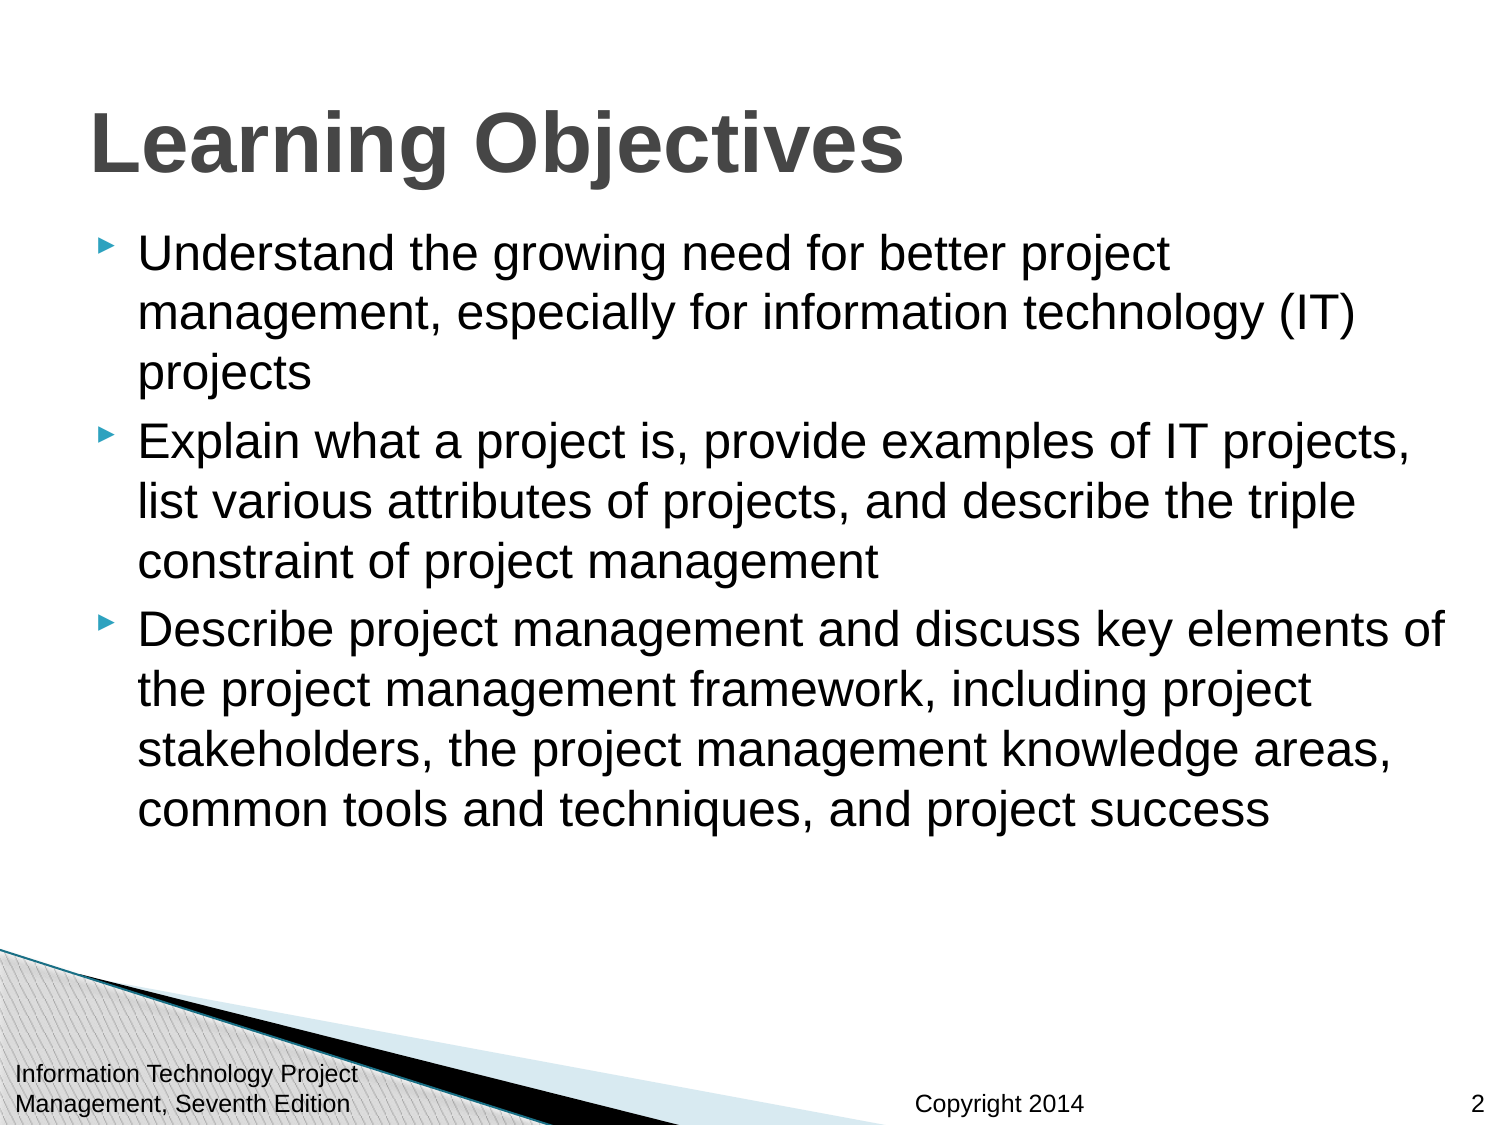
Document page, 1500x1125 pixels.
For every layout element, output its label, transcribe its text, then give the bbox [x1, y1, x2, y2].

list Understand the growing need for better project management, especially for information technology (IT) projects Explain what a project is, provide examples of IT projects, list various attributes of projects, and describe the triple constraint of project management Describe project management and discuss key elements of the project management framework, including project stakeholders, the project management knowledge areas, common tools and techniques, and project success [62, 212, 1464, 901]
title Learning Objectives [75, 45, 1425, 233]
slide_number 2 [1408, 1065, 1500, 1125]
footer Information Technology Project Management, Seventh Edition [0, 1065, 425, 1125]
